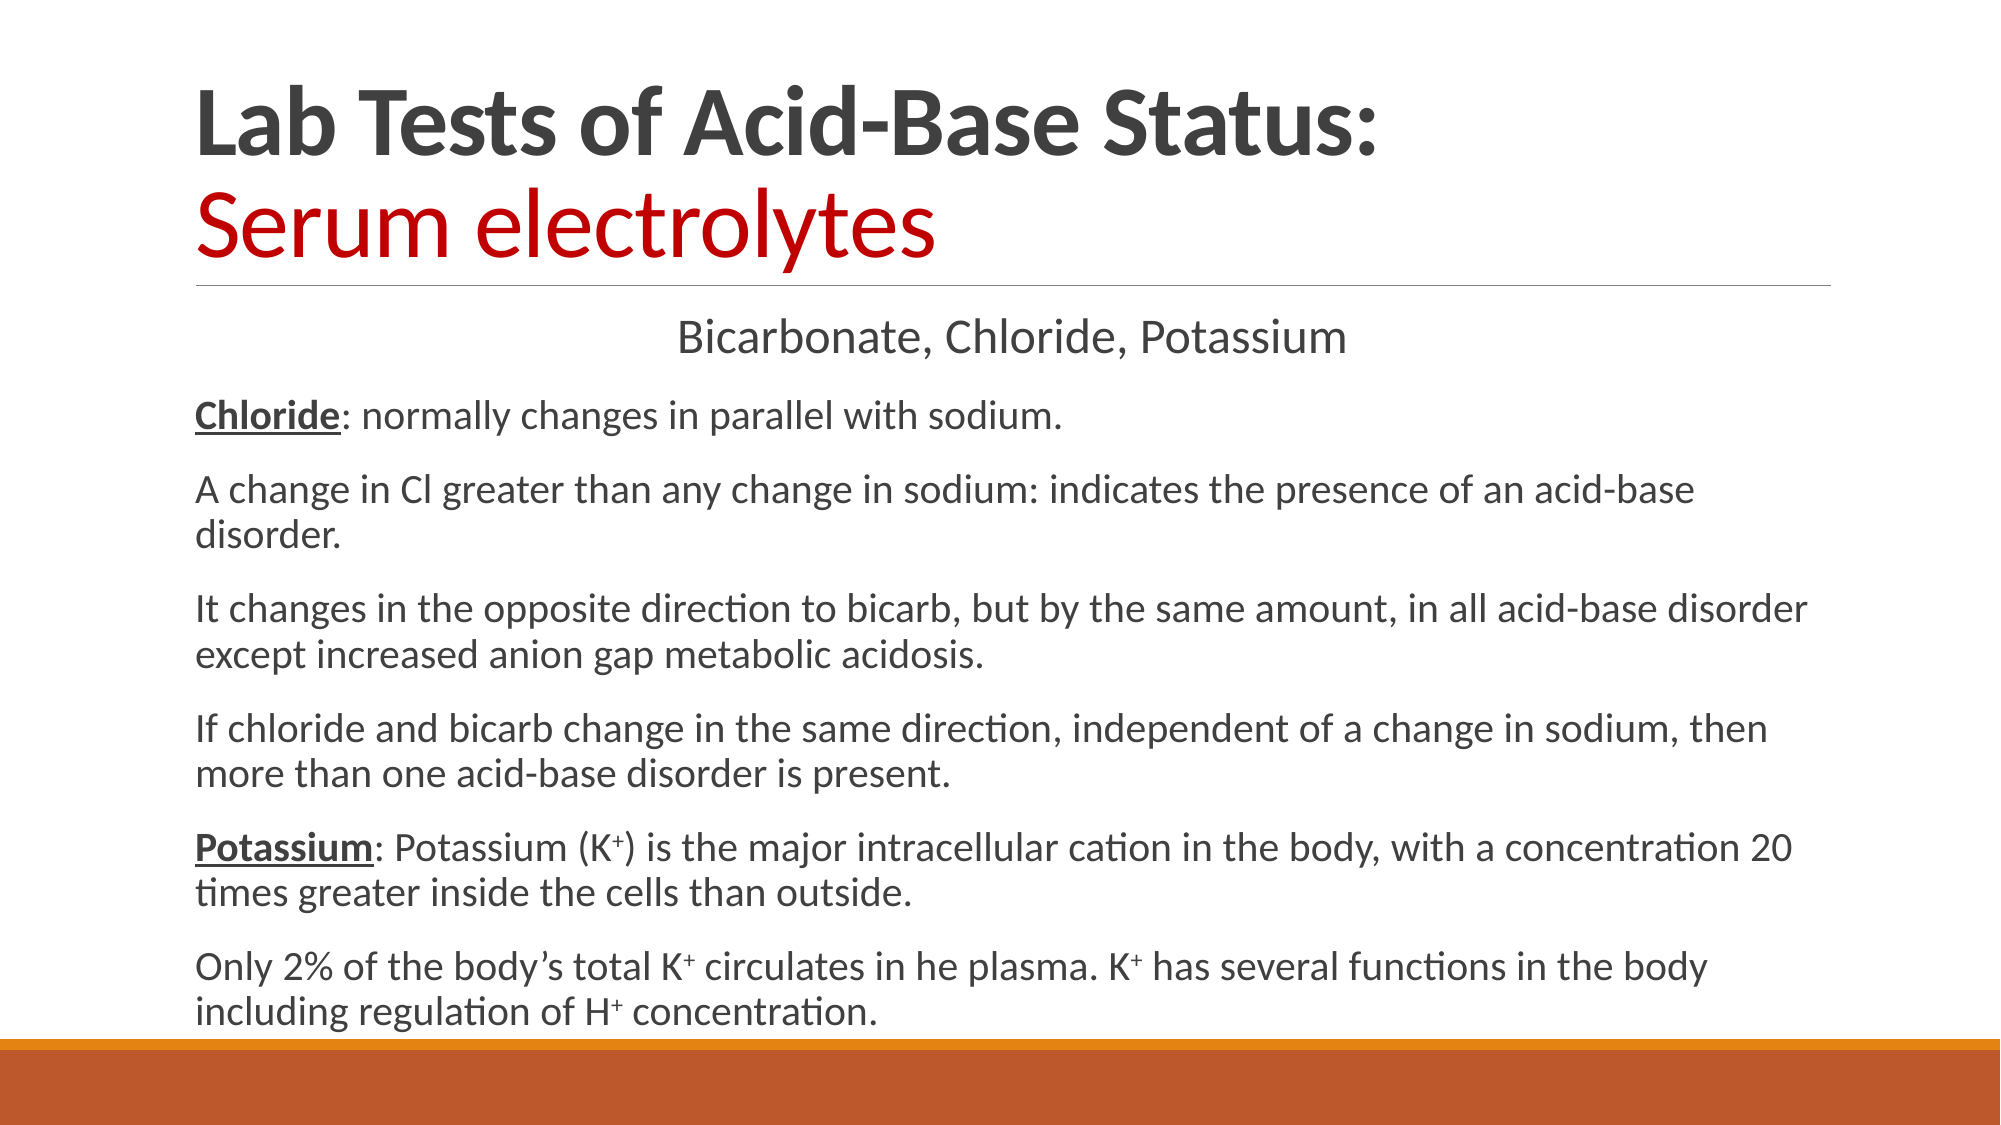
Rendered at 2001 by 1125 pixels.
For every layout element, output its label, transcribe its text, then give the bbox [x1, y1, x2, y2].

list Bicarbonate, Chloride, Potassium Chloride: normally changes in parallel with sodium. A change in Cl greater than any change in sodium: indicates the presence of an acid-base disorder. It changes in the opposite direction to bicarb, but by the same amount, in all acid-base disorder except increased anion gap metabolic acidosis. If chloride and bicarb change in the same direction, independent of a change in sodium, then more than one acid-base disorder is present. Potassium: Potassium (K+) is the major intracellular cation in the body, with a concentration 20 times greater inside the cells than outside. Only 2% of the body’s total K+ circulates in he plasma. K+ has several functions in the body including regulation of H+ concentration. [180, 302, 1830, 1075]
title Lab Tests of Acid-Base Status: Serum electrolytes [180, 47, 1830, 285]
